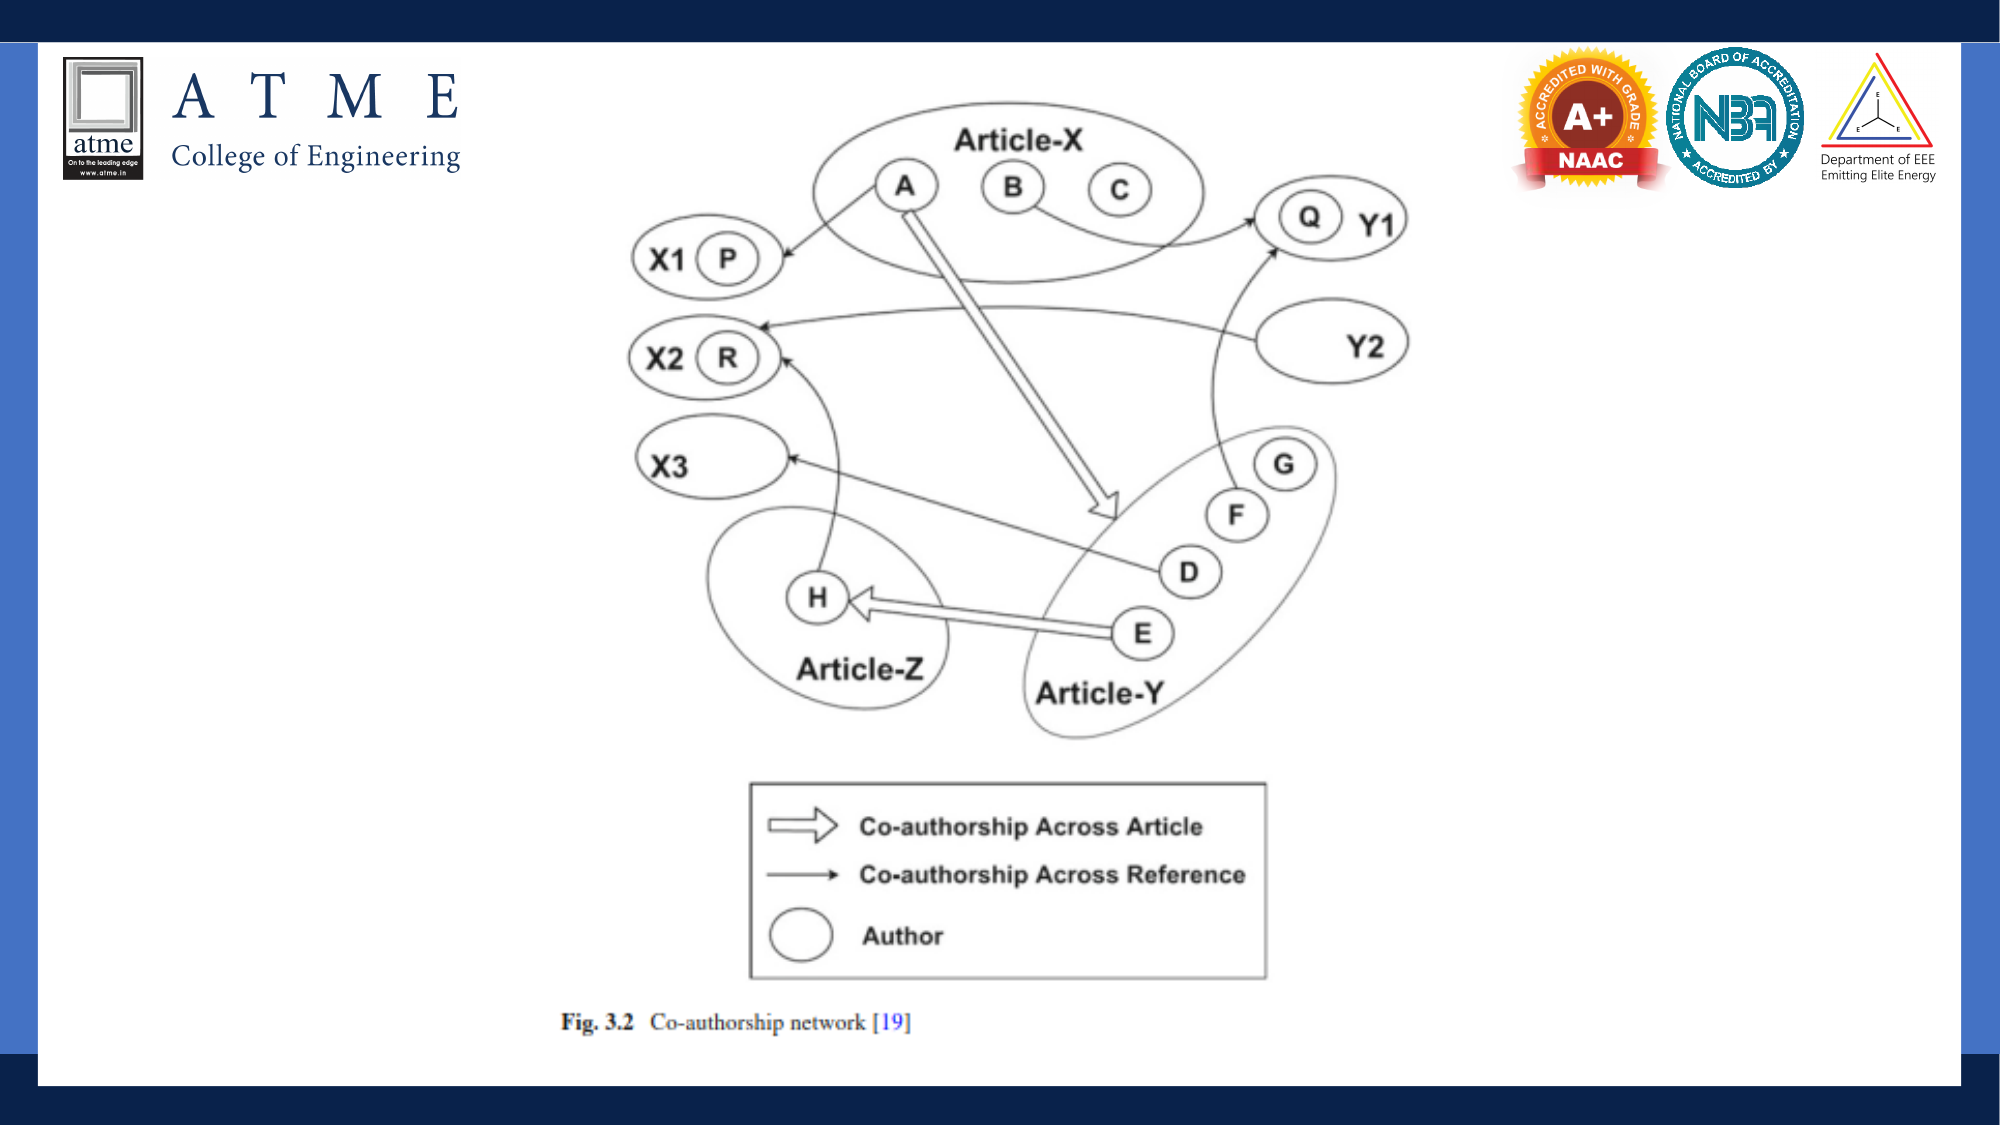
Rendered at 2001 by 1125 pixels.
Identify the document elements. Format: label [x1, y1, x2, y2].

picture [0, 1054, 2000, 1125]
picture [1531, 60, 1651, 180]
picture [1815, 49, 1939, 184]
list [556, 73, 1443, 1052]
picture [1666, 47, 1804, 188]
picture [0, 0, 2000, 43]
picture [63, 57, 461, 180]
